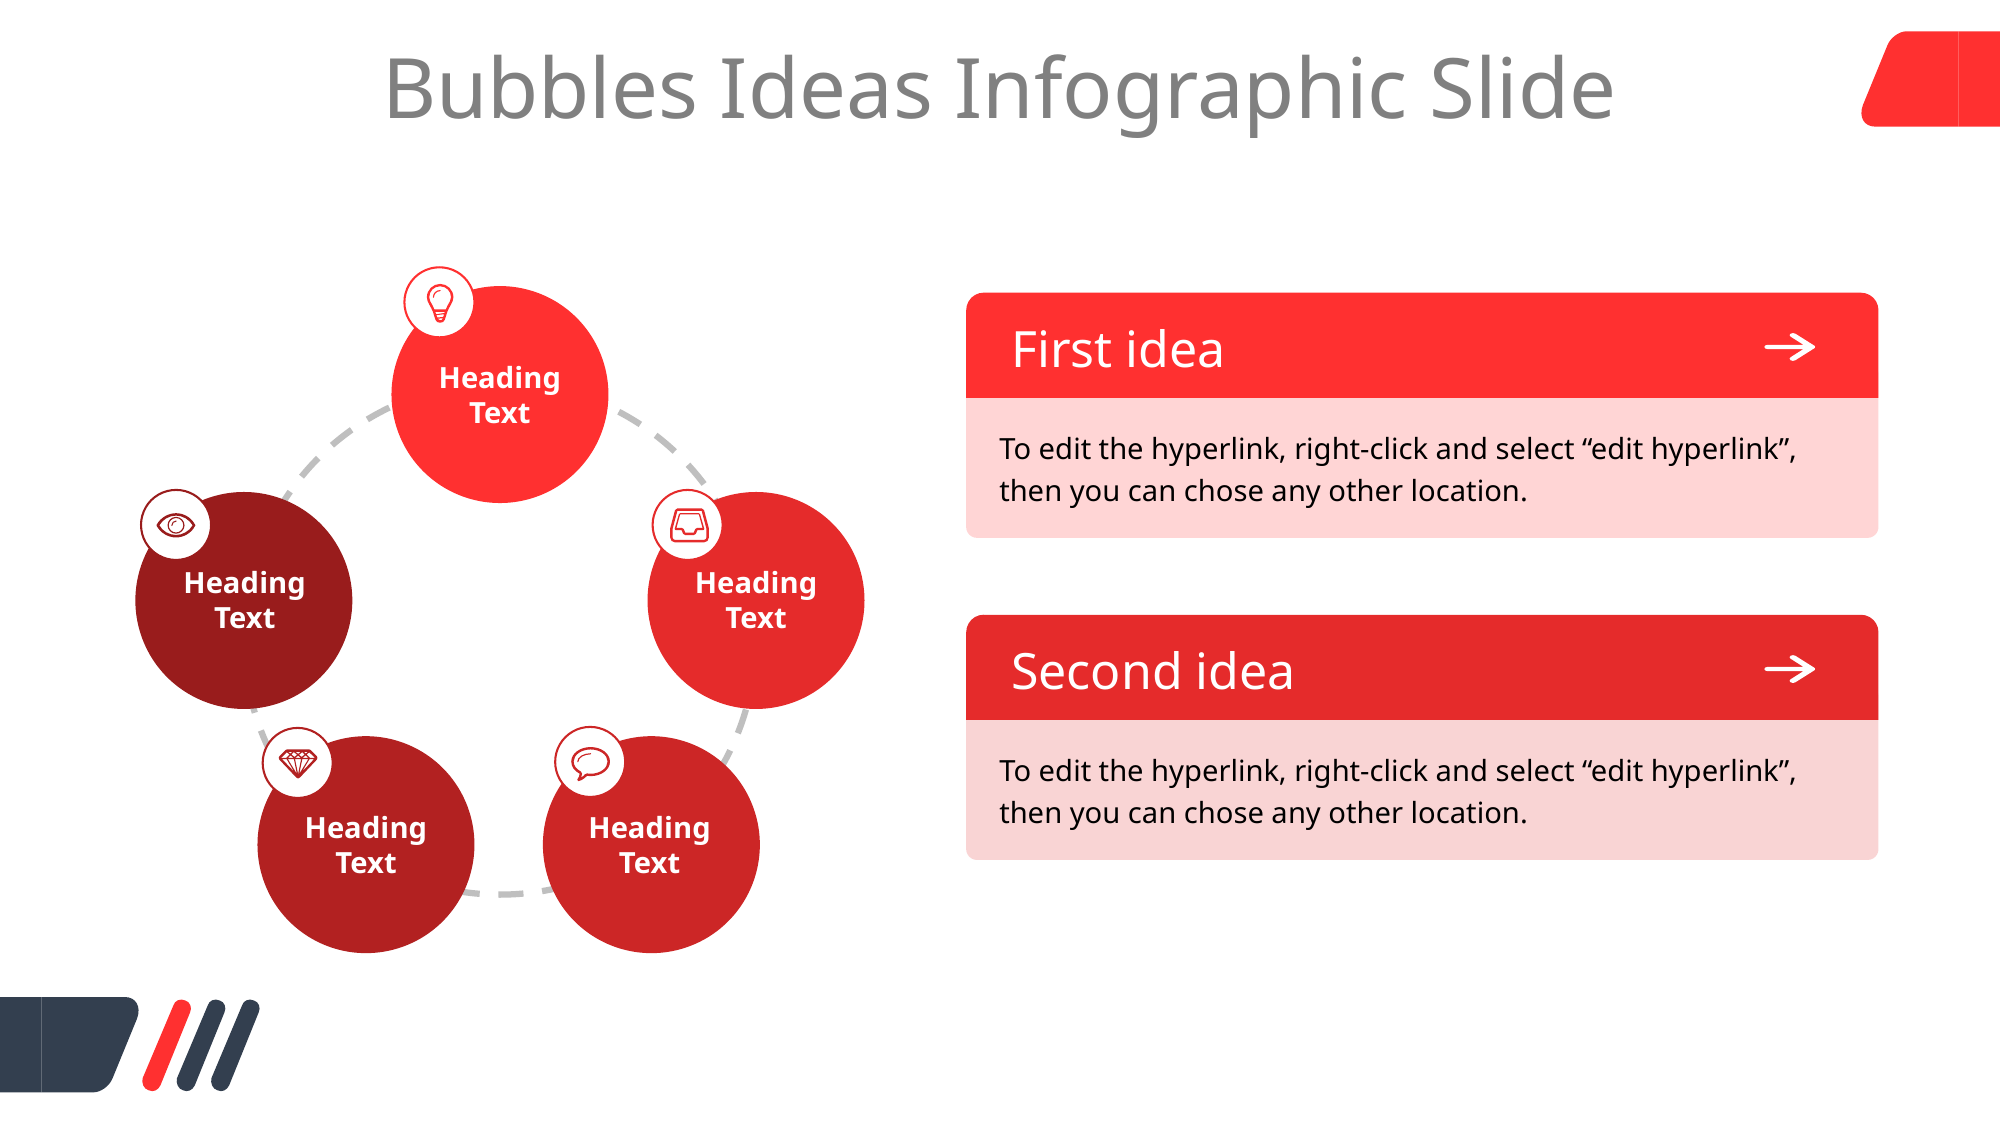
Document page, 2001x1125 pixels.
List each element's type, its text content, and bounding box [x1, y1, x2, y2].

text_box [139, 488, 213, 561]
text_box [261, 726, 334, 799]
text_box [256, 735, 476, 955]
text_box [651, 488, 724, 560]
text_box Heading Text [168, 557, 321, 642]
text_box [278, 749, 318, 779]
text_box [670, 508, 709, 543]
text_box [966, 614, 1879, 911]
text_box Bubbles Ideas Infographic Slide [367, 28, 1633, 143]
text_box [426, 283, 454, 323]
text_box Heading Text [423, 351, 577, 437]
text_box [156, 513, 196, 538]
text_box [403, 266, 476, 339]
text_box [390, 285, 610, 505]
text_box [252, 405, 746, 896]
text_box [134, 490, 354, 710]
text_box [966, 292, 1879, 588]
text_box Heading Text [289, 801, 443, 887]
text_box [554, 725, 627, 798]
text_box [571, 747, 610, 782]
text_box Heading Text [679, 557, 833, 642]
text_box [541, 735, 761, 955]
text_box Heading Text [573, 801, 726, 887]
text_box [646, 490, 866, 710]
